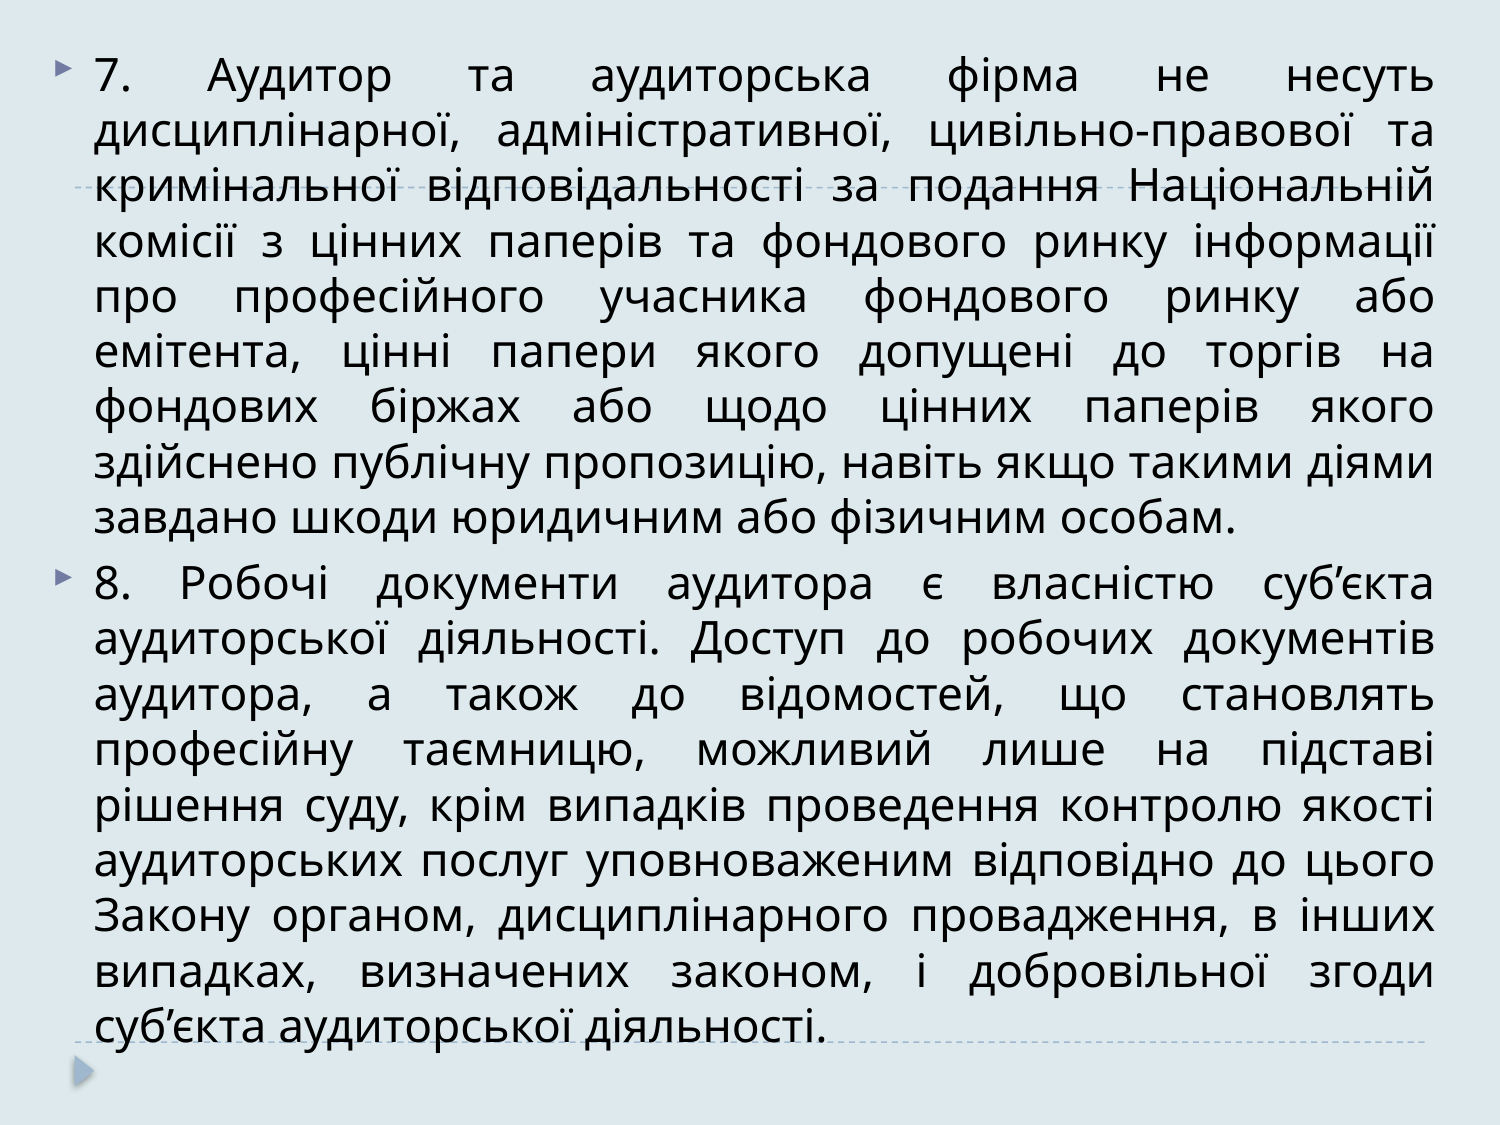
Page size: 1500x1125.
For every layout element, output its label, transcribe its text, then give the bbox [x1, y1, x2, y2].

list 7. Аудитор та аудиторська фірма не несуть дисциплінарної, адміністративної, цивільно-правової та кримінальної відповідальності за подання Національній комісії з цінних паперів та фондового ринку інформації про професійного учасника фондового ринку або емітента, цінні папери якого допущені до торгів на фондових біржах або щодо цінних паперів якого здійснено публічну пропозицію, навіть якщо такими діями завдано шкоди юридичним або фізичним особам. 8. Робочі документи аудитора є власністю суб’єкта аудиторської діяльності. Доступ до робочих документів аудитора, а також до відомостей, що становлять професійну таємницю, можливий лише на підставі рішення суду, крім випадків проведення контролю якості аудиторських послуг уповноваженим відповідно до цього Закону органом, дисциплінарного провадження, в інших випадках, визначених законом, і добровільної згоди суб’єкта аудиторської діяльності. [37, 37, 1450, 1075]
